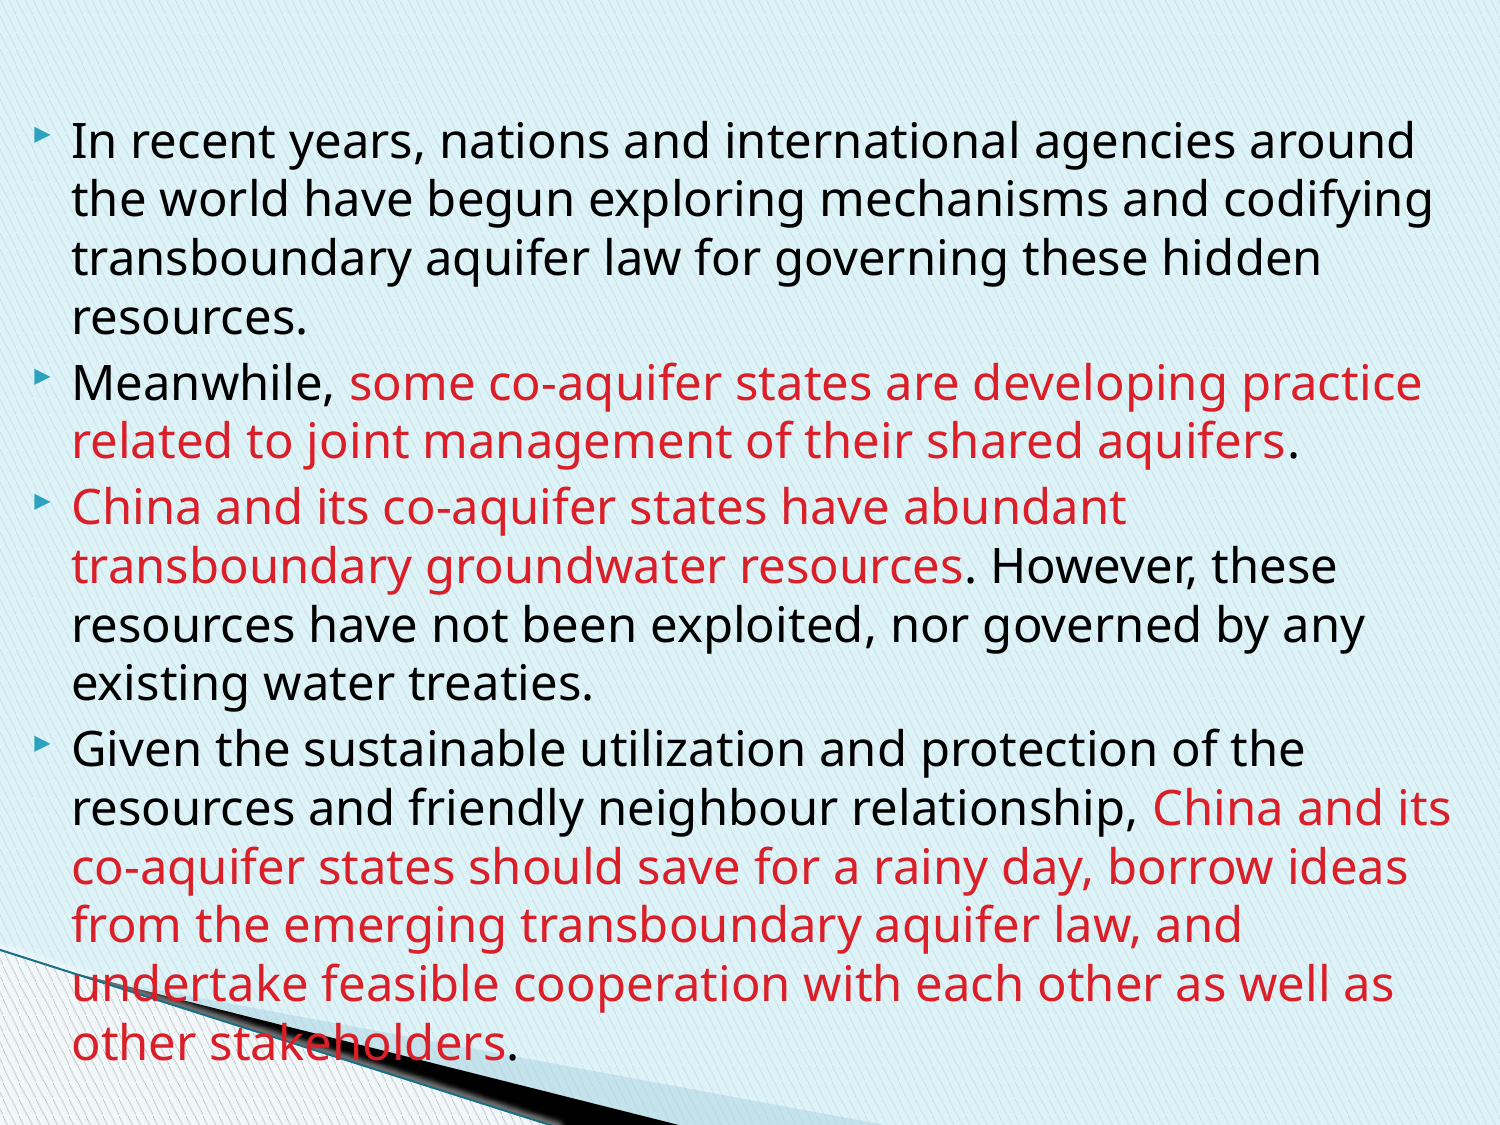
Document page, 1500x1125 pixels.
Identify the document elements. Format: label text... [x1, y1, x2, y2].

list In recent years, nations and international agencies around the world have begun exploring mechanisms and codifying transboundary aquifer law for governing these hidden resources. Meanwhile, some co-aquifer states are developing practice related to joint management of their shared aquifers. China and its co-aquifer states have abundant transboundary groundwater resources. However, these resources have not been exploited, nor governed by any existing water treaties. Given the sustainable utilization and protection of the resources and friendly neighbour relationship, China and its co-aquifer states should save for a rainy day, borrow ideas from the emerging transboundary aquifer law, and undertake feasible cooperation with each other as well as other stakeholders. [0, 101, 1471, 1083]
